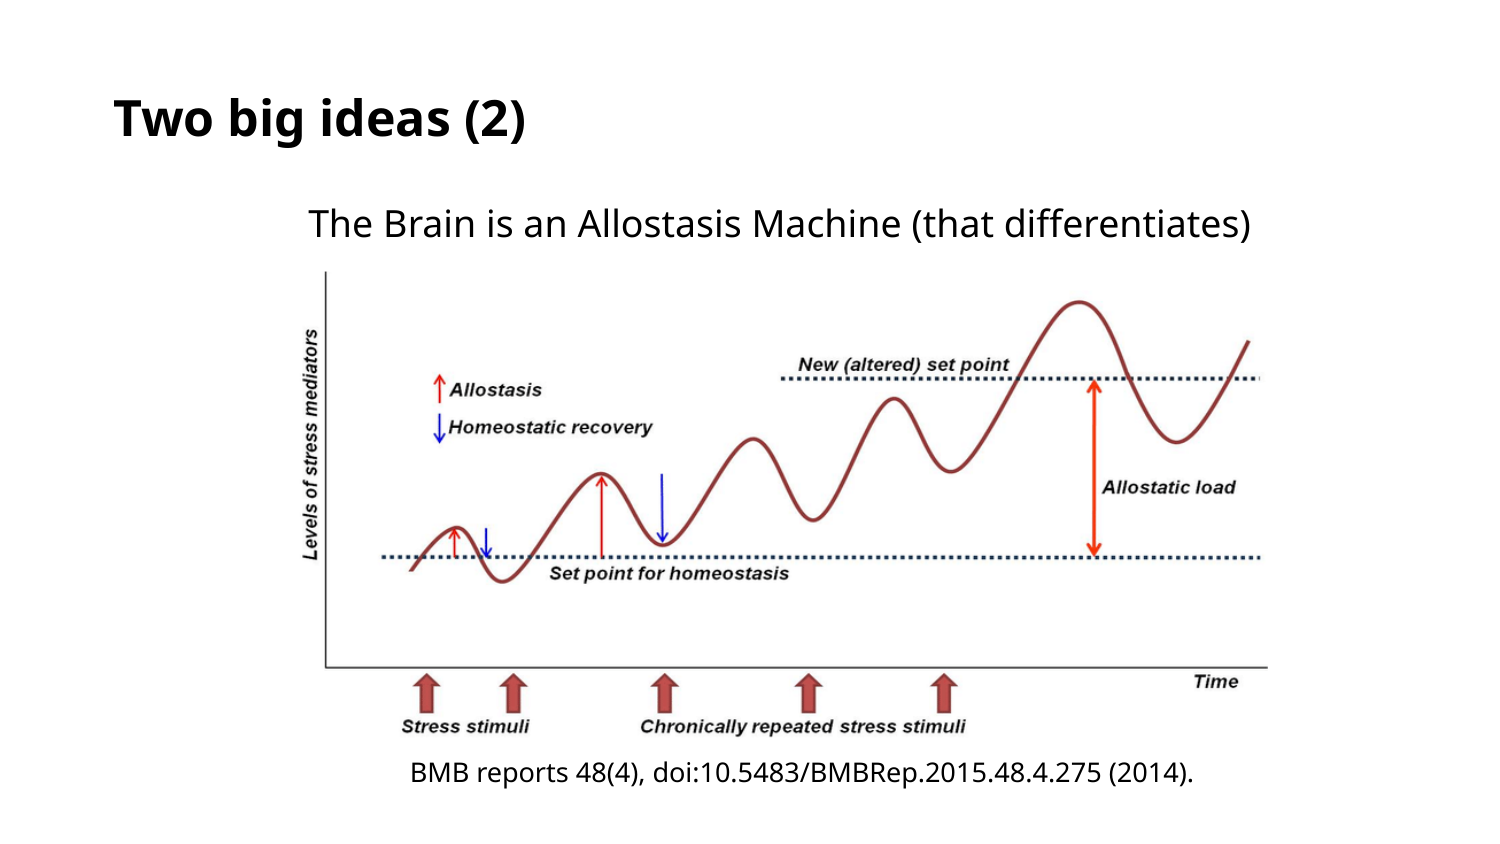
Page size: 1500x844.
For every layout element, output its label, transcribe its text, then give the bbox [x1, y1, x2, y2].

picture [291, 271, 1269, 743]
text_box Two big ideas (2) [98, 71, 1149, 185]
text_box BMB reports 48(4), doi:10.5483/BMBRep.2015.48.4.275 (2014). [344, 752, 1260, 808]
text_box The Brain is an Allostasis Machine (that differentiates) [292, 185, 1268, 271]
